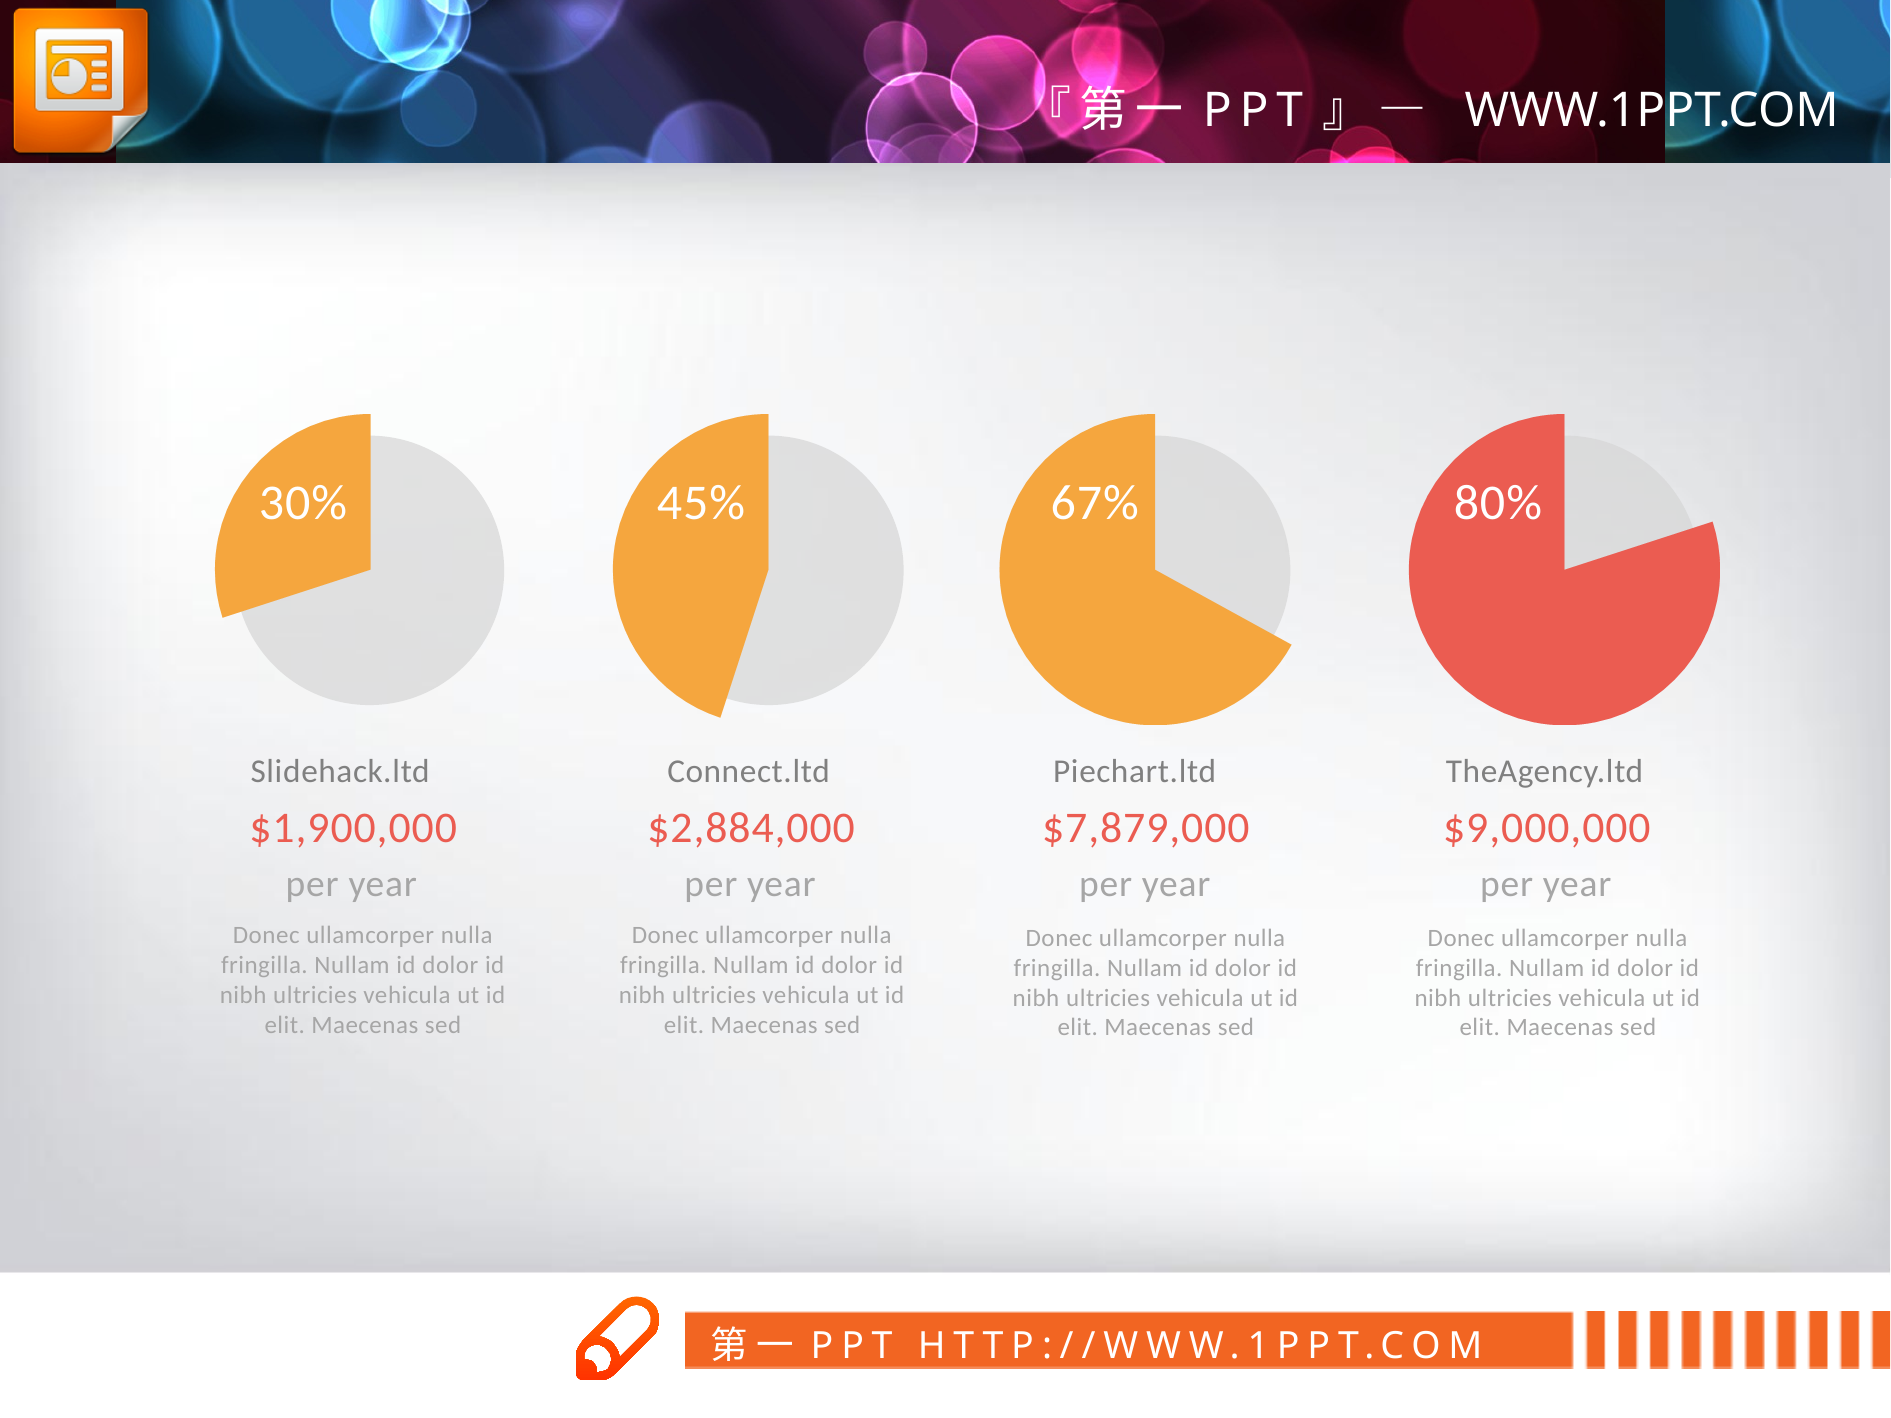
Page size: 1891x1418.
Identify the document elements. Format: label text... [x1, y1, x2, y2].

text_box Connect.ltd [667, 749, 831, 790]
text_box per year [1480, 858, 1613, 904]
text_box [205, 405, 535, 734]
text_box $2,884,000 [647, 799, 856, 852]
text_box per year [285, 858, 418, 904]
text_box per year [684, 858, 817, 904]
picture [0, 0, 1891, 1275]
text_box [604, 405, 934, 734]
picture [685, 1311, 1891, 1369]
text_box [1400, 405, 1730, 734]
text_box $1,900,000 [249, 799, 458, 852]
text_box Donec ullamcorper nulla fringilla. Nullam id dolor id nibh ultricies vehicula ut id elit. Maecenas sed [599, 919, 925, 1085]
text_box TheAgency.ltd [1445, 749, 1644, 790]
text_box Donec ullamcorper nulla fringilla. Nullam id dolor id nibh ultricies vehicula ut id elit. Maecenas sed [1395, 921, 1721, 1087]
text_box Donec ullamcorper nulla fringilla. Nullam id dolor id nibh ultricies vehicula ut id elit. Maecenas sed [993, 921, 1319, 1087]
text_box Slidehack.ltd [250, 749, 431, 790]
text_box $7,879,000 [1042, 799, 1251, 852]
text_box Piechart.ltd [1053, 749, 1217, 790]
text_box per year [1079, 858, 1212, 904]
text_box Donec ullamcorper nulla fringilla. Nullam id dolor id nibh ultricies vehicula ut id elit. Maecenas sed [200, 919, 526, 1085]
text_box $9,000,000 [1443, 799, 1652, 852]
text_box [991, 405, 1320, 734]
